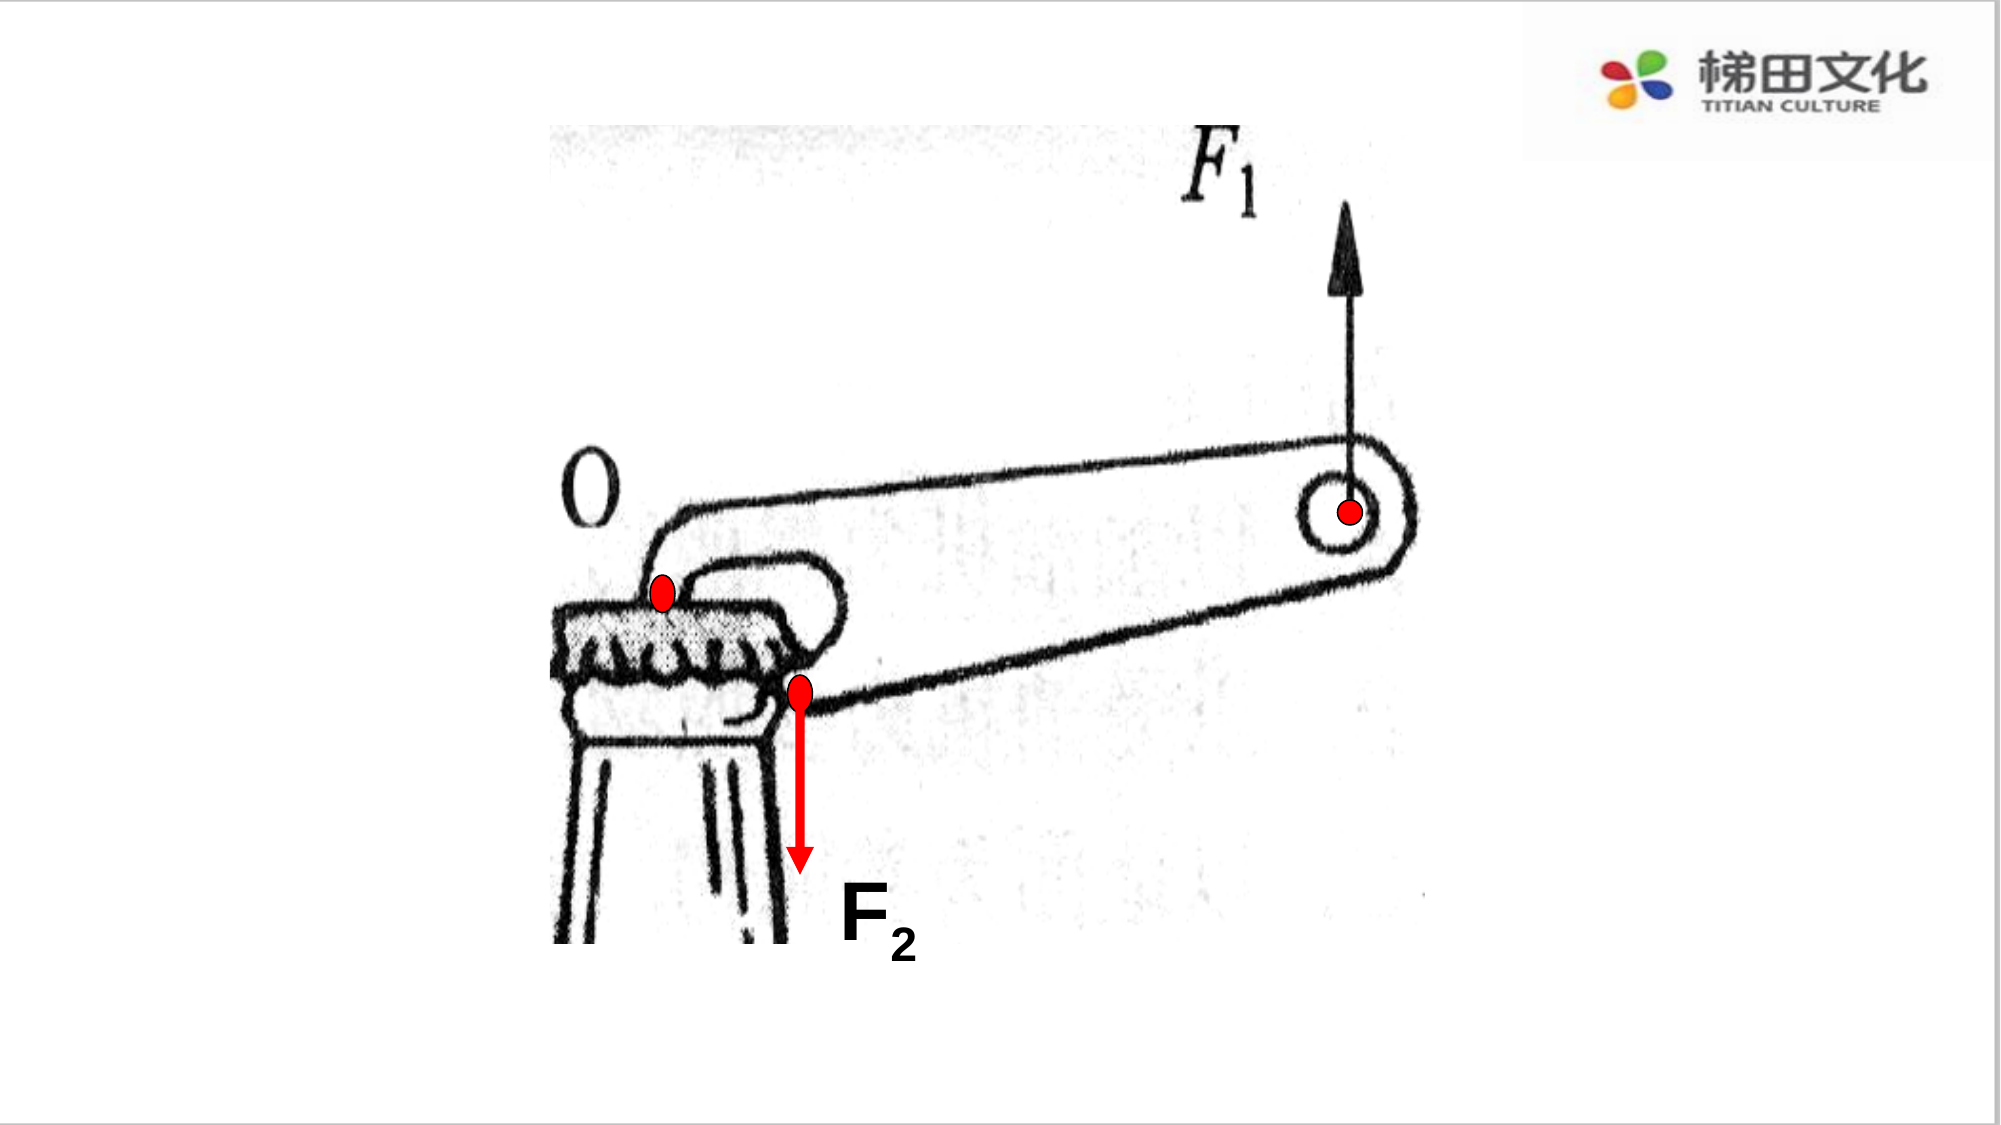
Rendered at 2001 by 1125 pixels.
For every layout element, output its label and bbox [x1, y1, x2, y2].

text_box [787, 674, 963, 967]
picture [0, 0, 2001, 1125]
list [549, 124, 1426, 944]
